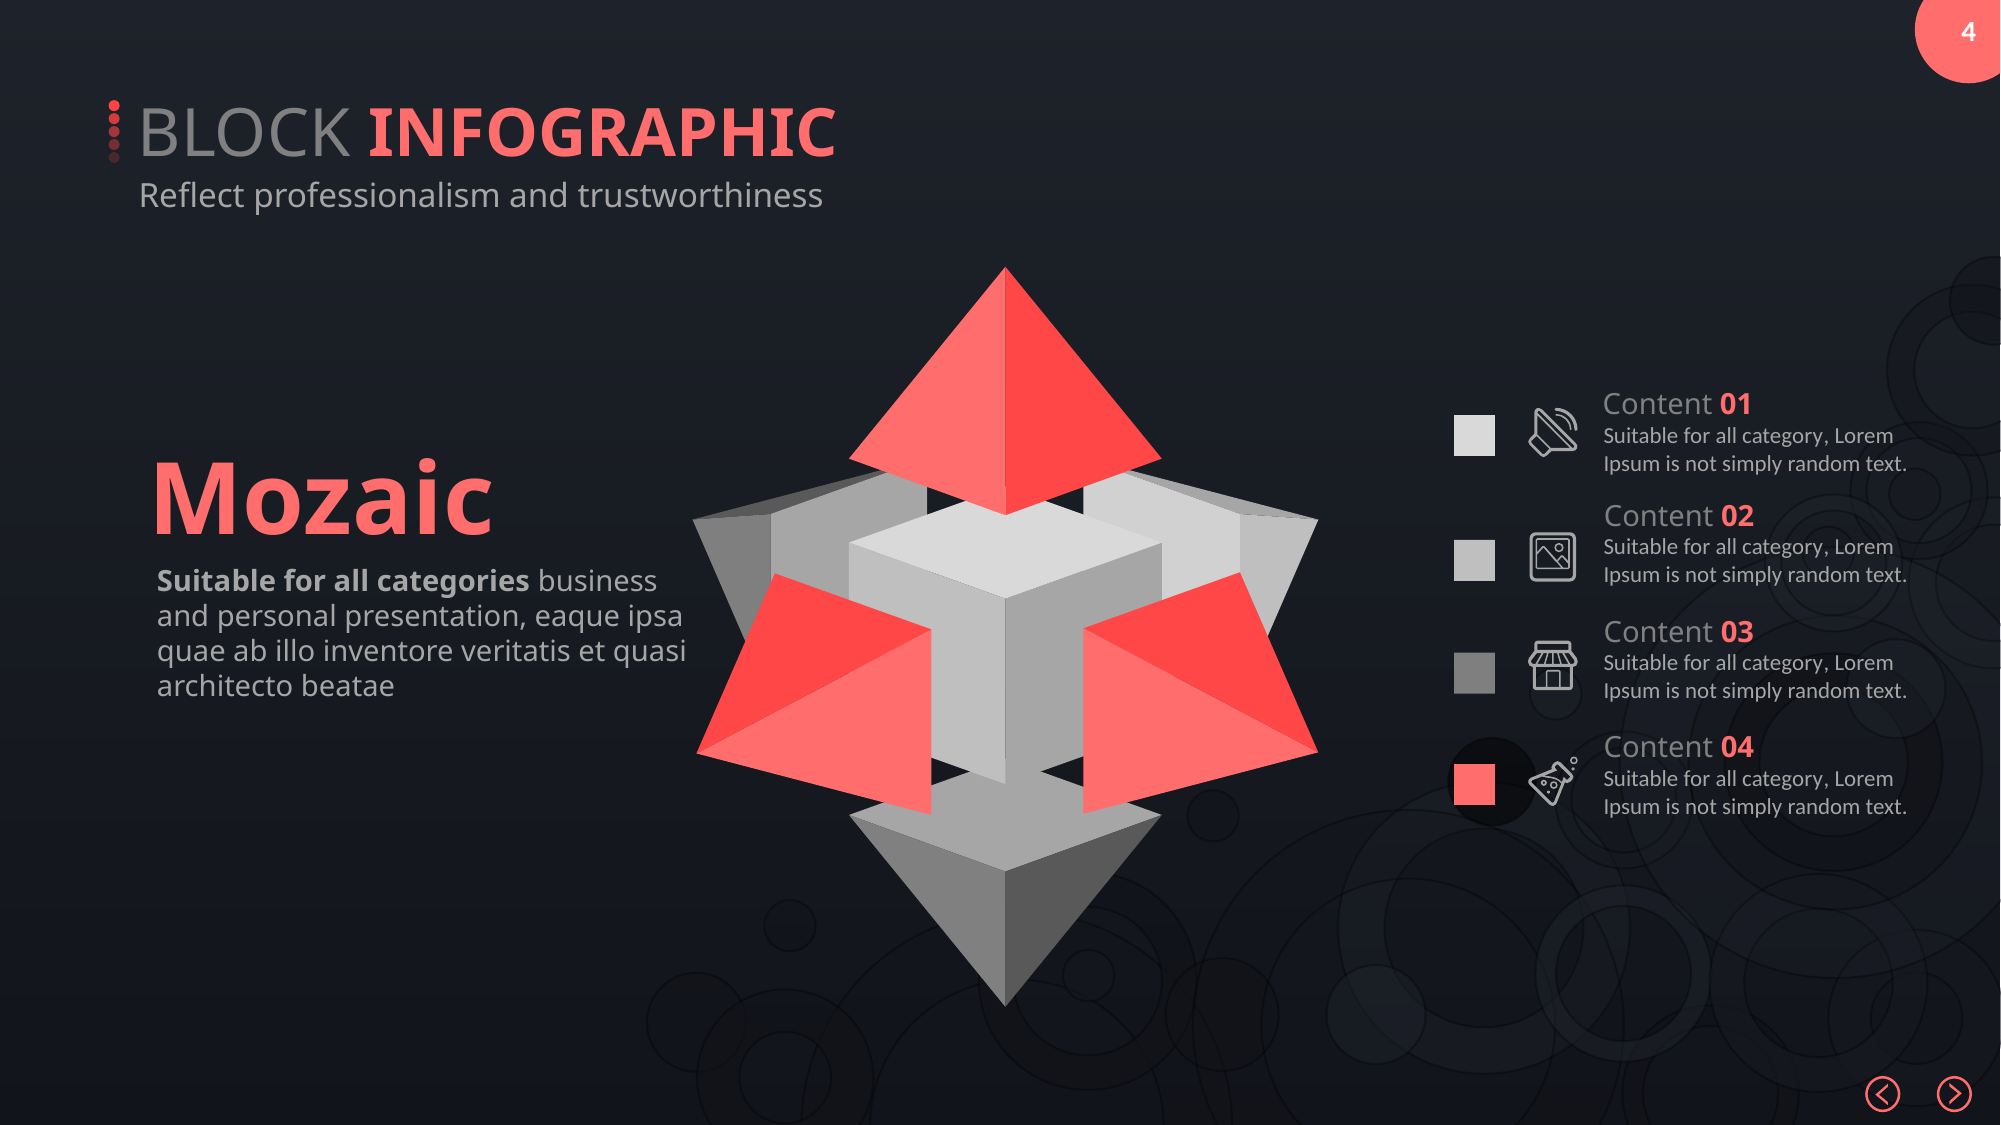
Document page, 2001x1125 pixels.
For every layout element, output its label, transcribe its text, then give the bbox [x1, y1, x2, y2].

text_box Suitable for all categories business and personal presentation, eaque ipsa quae ab illo inventore veritatis et quasi architecto beatae [142, 554, 721, 710]
text_box [848, 266, 1006, 516]
text_box [1453, 414, 1496, 457]
text_box [850, 771, 1161, 871]
text_box [1006, 543, 1162, 784]
text_box Content 01 [1587, 378, 1769, 428]
text_box [848, 814, 1006, 1007]
text_box [1126, 470, 1317, 519]
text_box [1529, 532, 1576, 582]
text_box [848, 542, 1006, 785]
text_box [692, 514, 770, 641]
text_box Suitable for all category, Lorem Ipsum is not simply random text. [1588, 756, 1959, 827]
text_box Content 03 [1588, 605, 1770, 640]
text_box Suitable for all category, Lorem Ipsum is not simply random text. [1588, 640, 1959, 711]
text_box Suitable for all category, Lorem Ipsum is not simply random text. [1588, 524, 1959, 595]
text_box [1527, 756, 1578, 806]
text_box [1453, 539, 1496, 582]
text_box [698, 630, 932, 815]
text_box Content 04 [1588, 721, 1770, 756]
text_box BLOCK INFOGRAPHIC [123, 81, 853, 177]
text_box [1083, 472, 1240, 599]
text_box [850, 501, 1162, 599]
text_box Reflect professionalism and trustworthiness [123, 166, 840, 222]
text_box [1083, 629, 1317, 814]
text_box Content 02 [1588, 489, 1770, 524]
text_box Suitable for all category, Lorem Ipsum is not simply random text. [1588, 413, 1959, 483]
text_box [1528, 640, 1578, 691]
text_box [1006, 267, 1162, 515]
text_box [1083, 572, 1319, 753]
text_box [1240, 514, 1319, 636]
text_box Mozaic [133, 427, 510, 563]
text_box [770, 473, 928, 599]
text_box [694, 470, 885, 519]
text_box [1006, 814, 1162, 1007]
text_box [1453, 652, 1496, 695]
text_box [1527, 407, 1578, 458]
text_box [696, 573, 932, 754]
text_box [1453, 763, 1496, 806]
